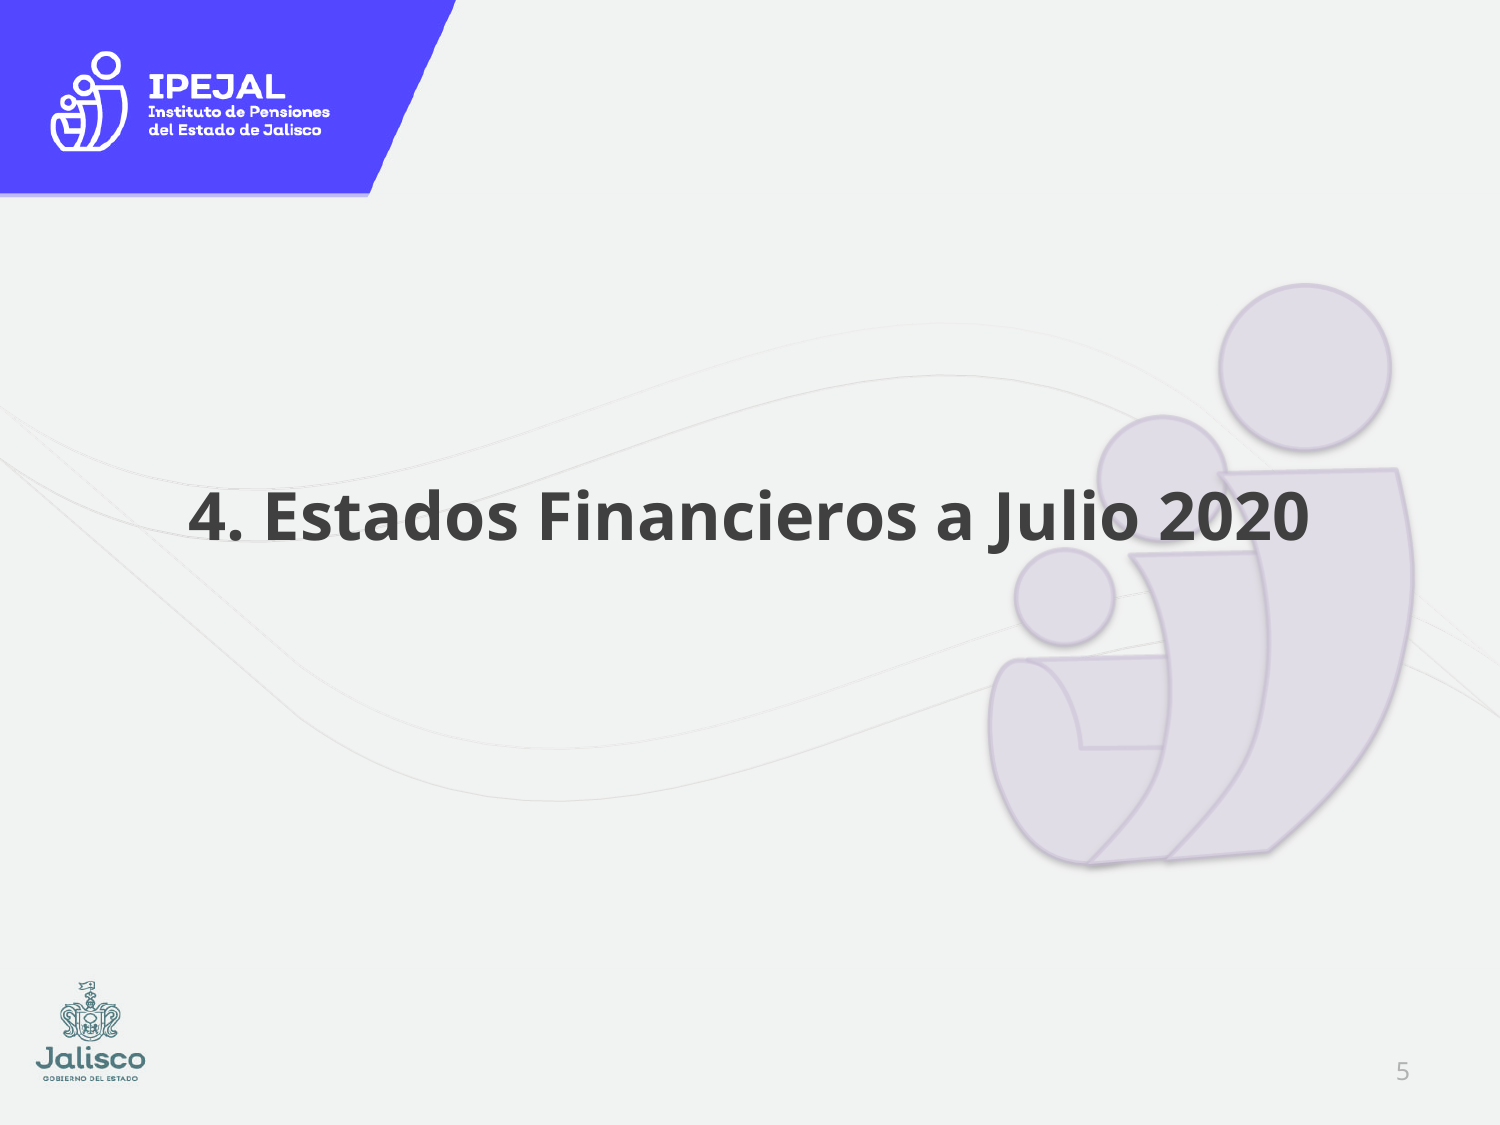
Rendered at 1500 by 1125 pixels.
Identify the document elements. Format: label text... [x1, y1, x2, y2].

picture [0, 969, 1500, 1125]
slide_number 4 [1074, 1042, 1425, 1103]
picture [0, 0, 1500, 193]
text_box 4. Estados Financieros a Julio 2020 [0, 466, 1500, 562]
